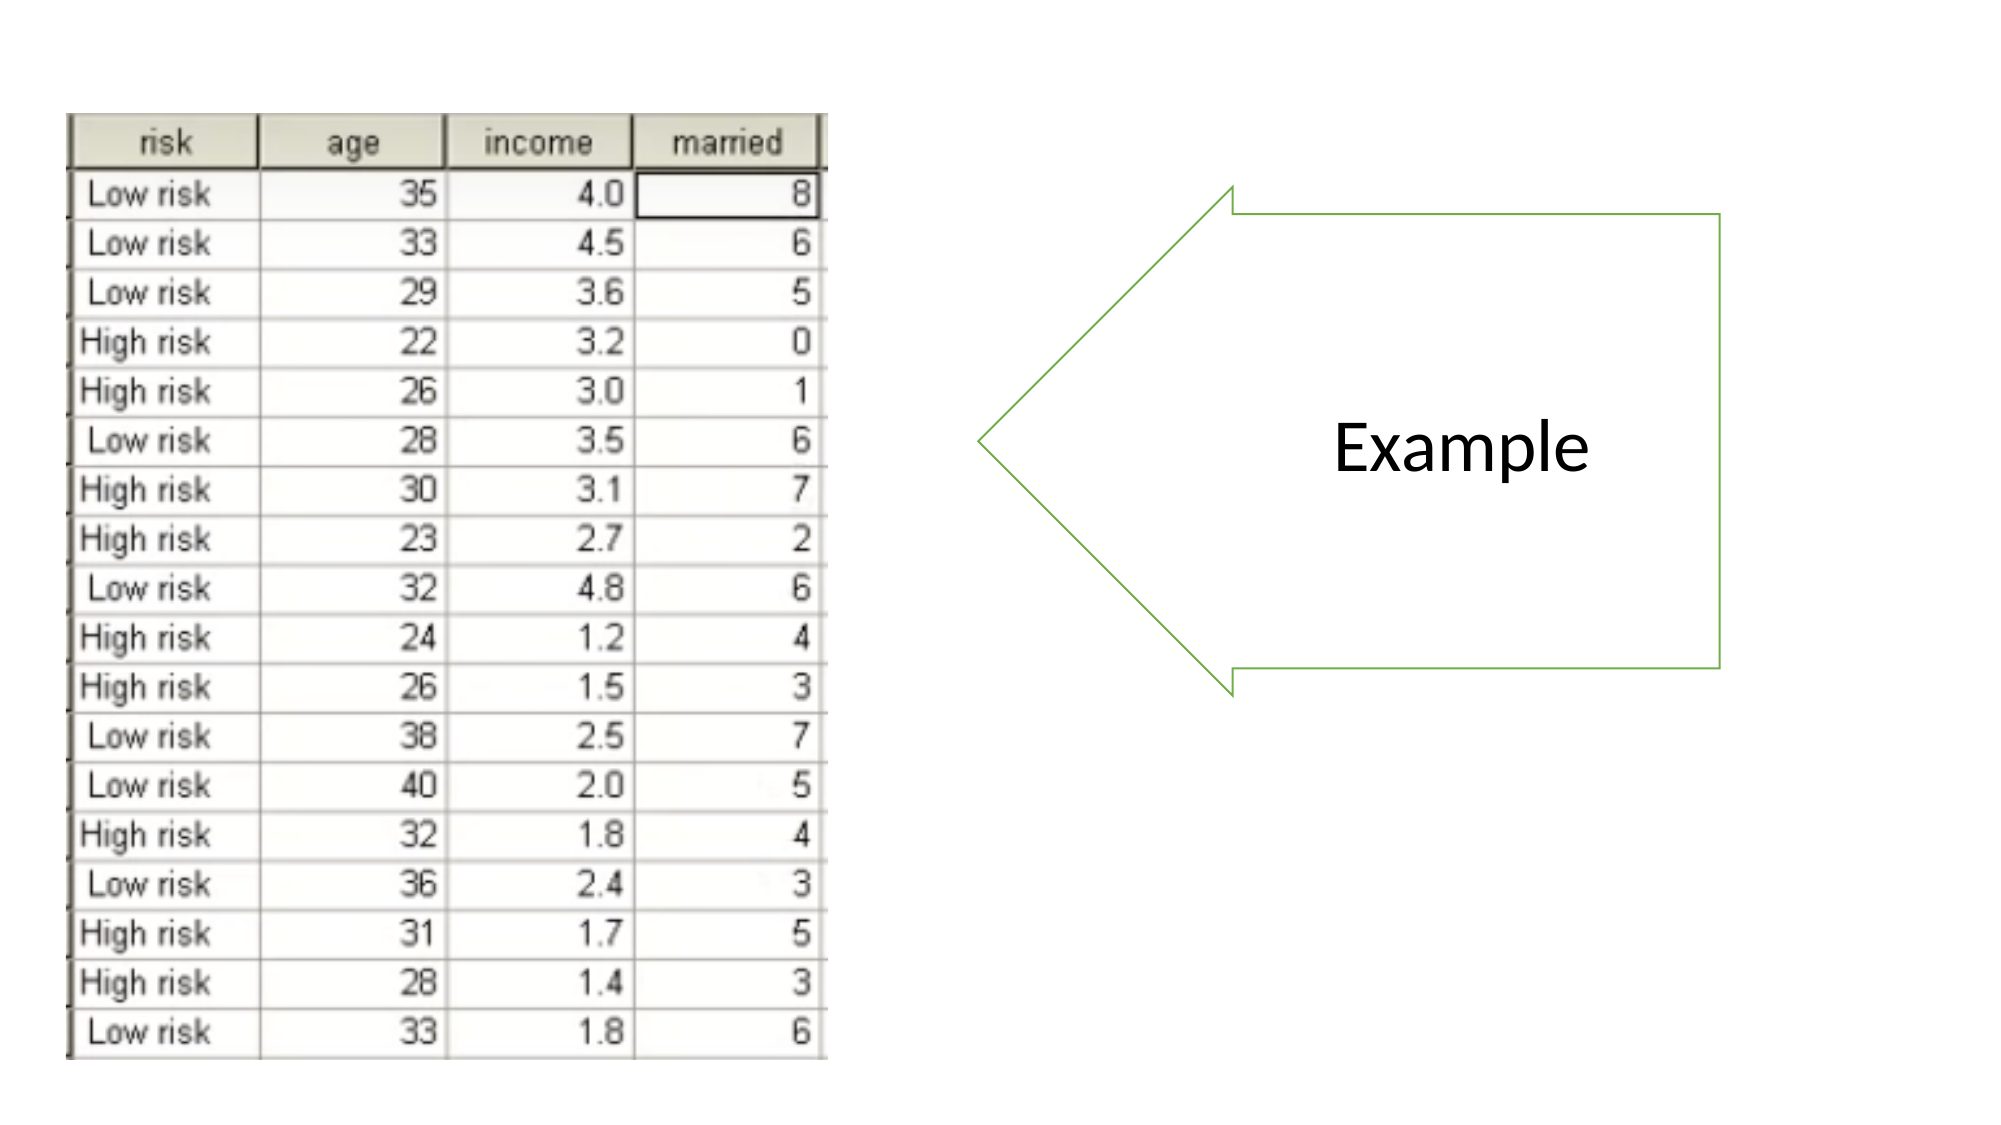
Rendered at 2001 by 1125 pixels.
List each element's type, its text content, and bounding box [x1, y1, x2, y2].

text_box Example [976, 184, 1721, 699]
picture [65, 113, 829, 1060]
